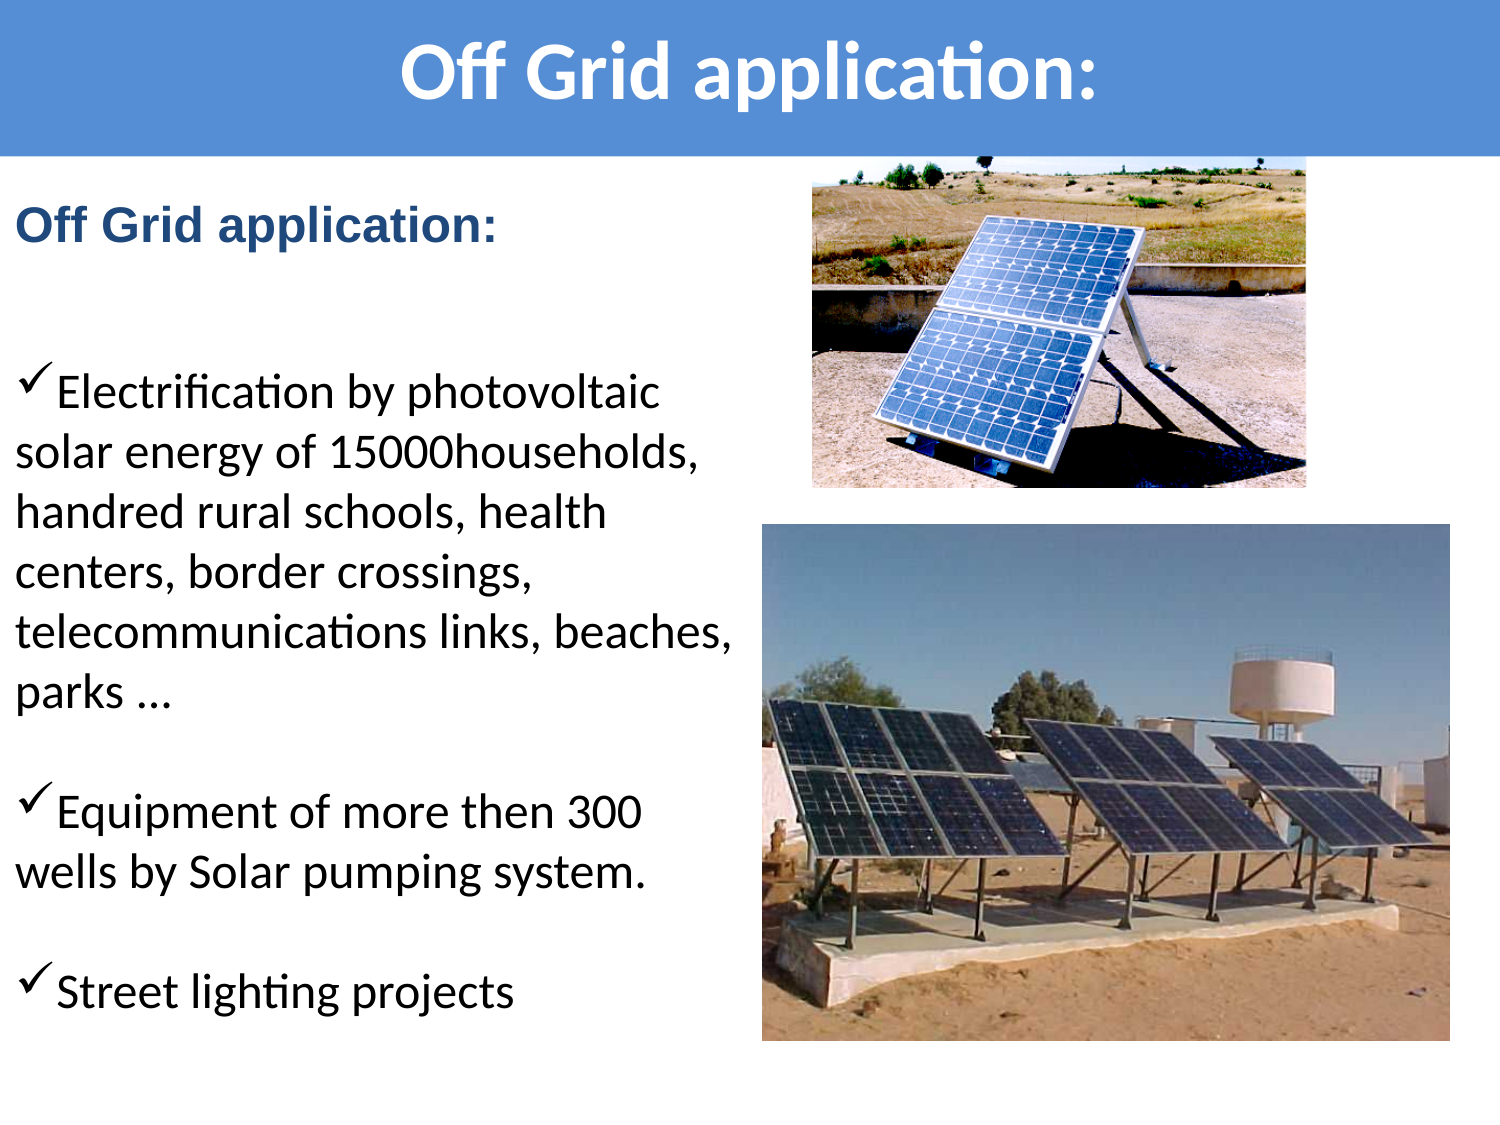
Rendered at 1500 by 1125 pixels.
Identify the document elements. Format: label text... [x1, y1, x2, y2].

text_box Off Grid application: [0, 0, 1500, 157]
text_box Off Grid application: [0, 184, 807, 260]
picture [762, 524, 1451, 1041]
text_box Electrification by photovoltaic solar energy of 15000households, handred rural schools, health centers, border crossings, telecommunications links, beaches, parks ... Equipment of more then 300 wells by Solar pumping system. Street lighting projects [0, 290, 762, 1047]
picture [812, 112, 1313, 488]
